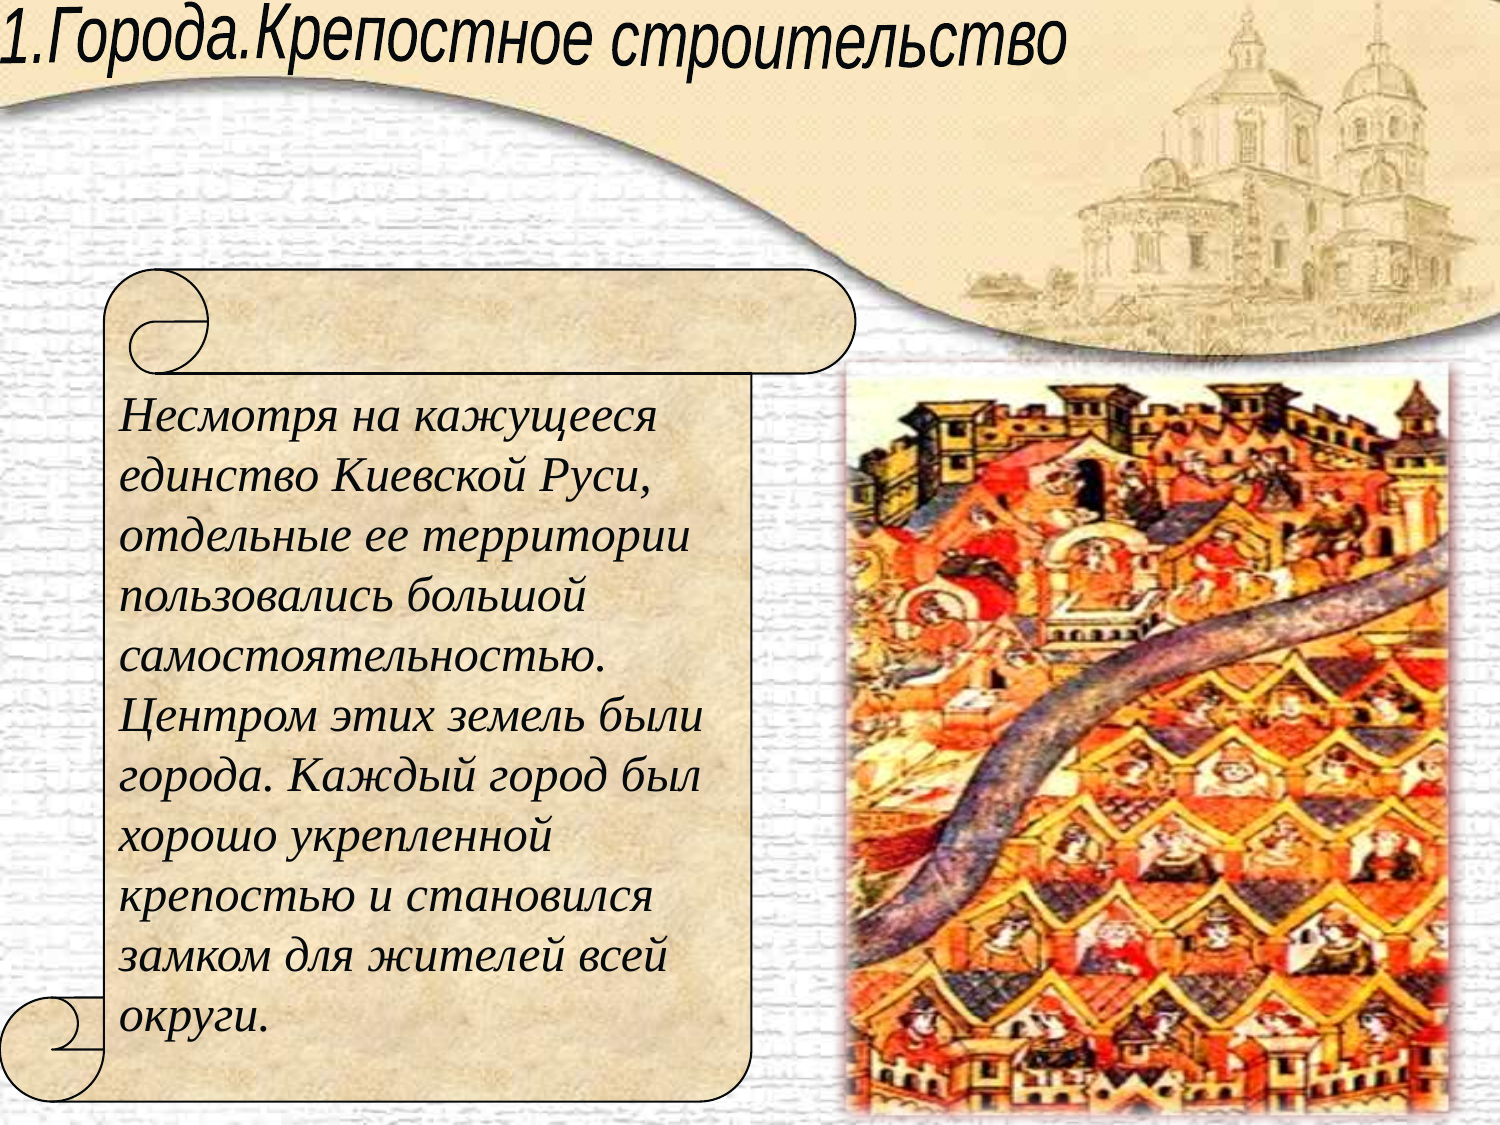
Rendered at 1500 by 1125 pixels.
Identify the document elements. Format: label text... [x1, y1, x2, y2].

picture [0, 0, 1500, 1125]
text_box Несмотря на кажущееся единство Киевской Руси, отдельные ее территории пользовались большой самостоятельностью. Центром этих земель были города. Каждый город был хорошо укрепленной крепостью и становился замком для жителей всей округи. [0, 269, 856, 1102]
